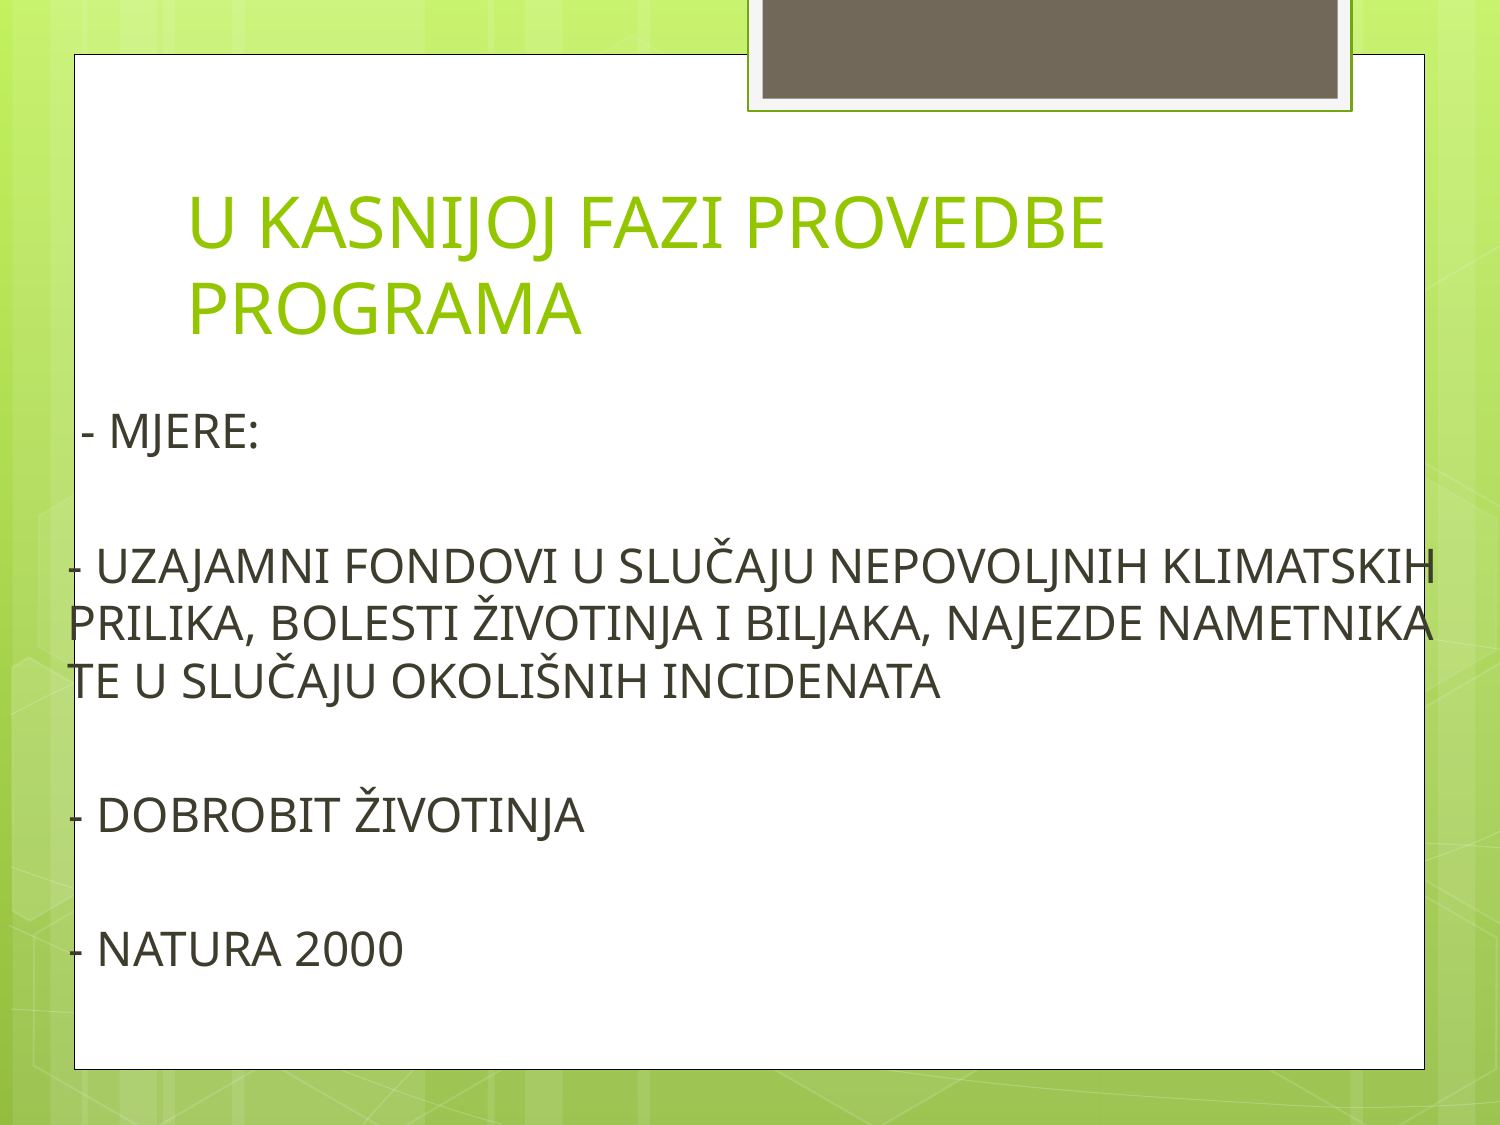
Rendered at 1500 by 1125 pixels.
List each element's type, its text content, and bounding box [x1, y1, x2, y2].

title U KASNIJOJ FAZI PROVEDBE PROGRAMA [171, 168, 1324, 326]
list - MJERE: - UZAJAMNI FONDOVI U SLUČAJU NEPOVOLJNIH KLIMATSKIH PRILIKA, BOLESTI ŽIVOTINJA I BILJAKA, NAJEZDE NAMETNIKA TE U SLUČAJU OKOLIŠNIH INCIDENATA - DOBROBIT ŽIVOTINJA - NATURA 2000 [41, 326, 1456, 1012]
